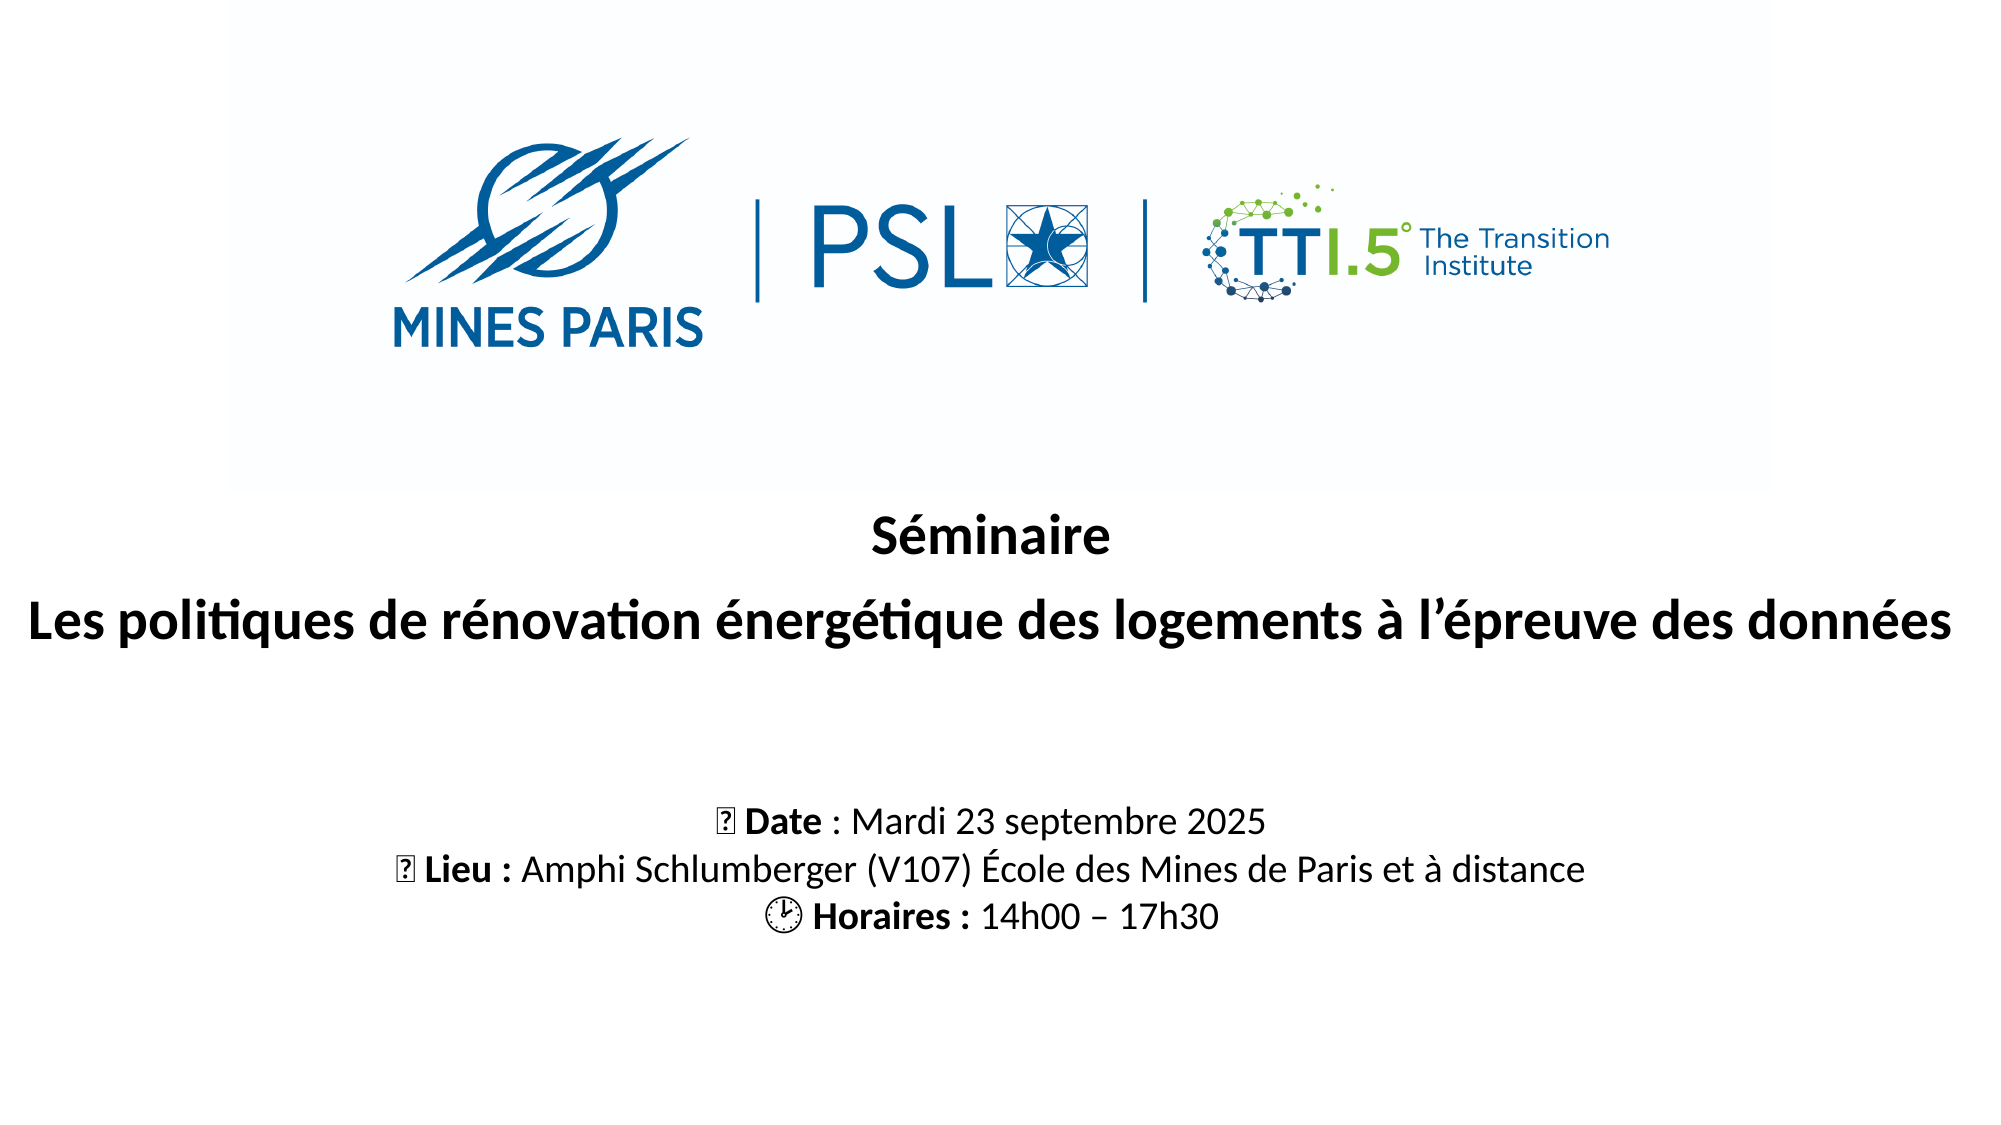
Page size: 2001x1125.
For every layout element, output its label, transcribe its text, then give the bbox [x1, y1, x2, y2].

text_box Séminaire Les politiques de rénovation énergétique des logements à l’épreuve des données 📅 Date : Mardi 23 septembre 2025 📍 Lieu : Amphi Schlumberger (V107) École des Mines de Paris et à distance 🕑 Horaires : 14h00 – 17h30 [12, 425, 1971, 997]
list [229, 0, 1771, 492]
